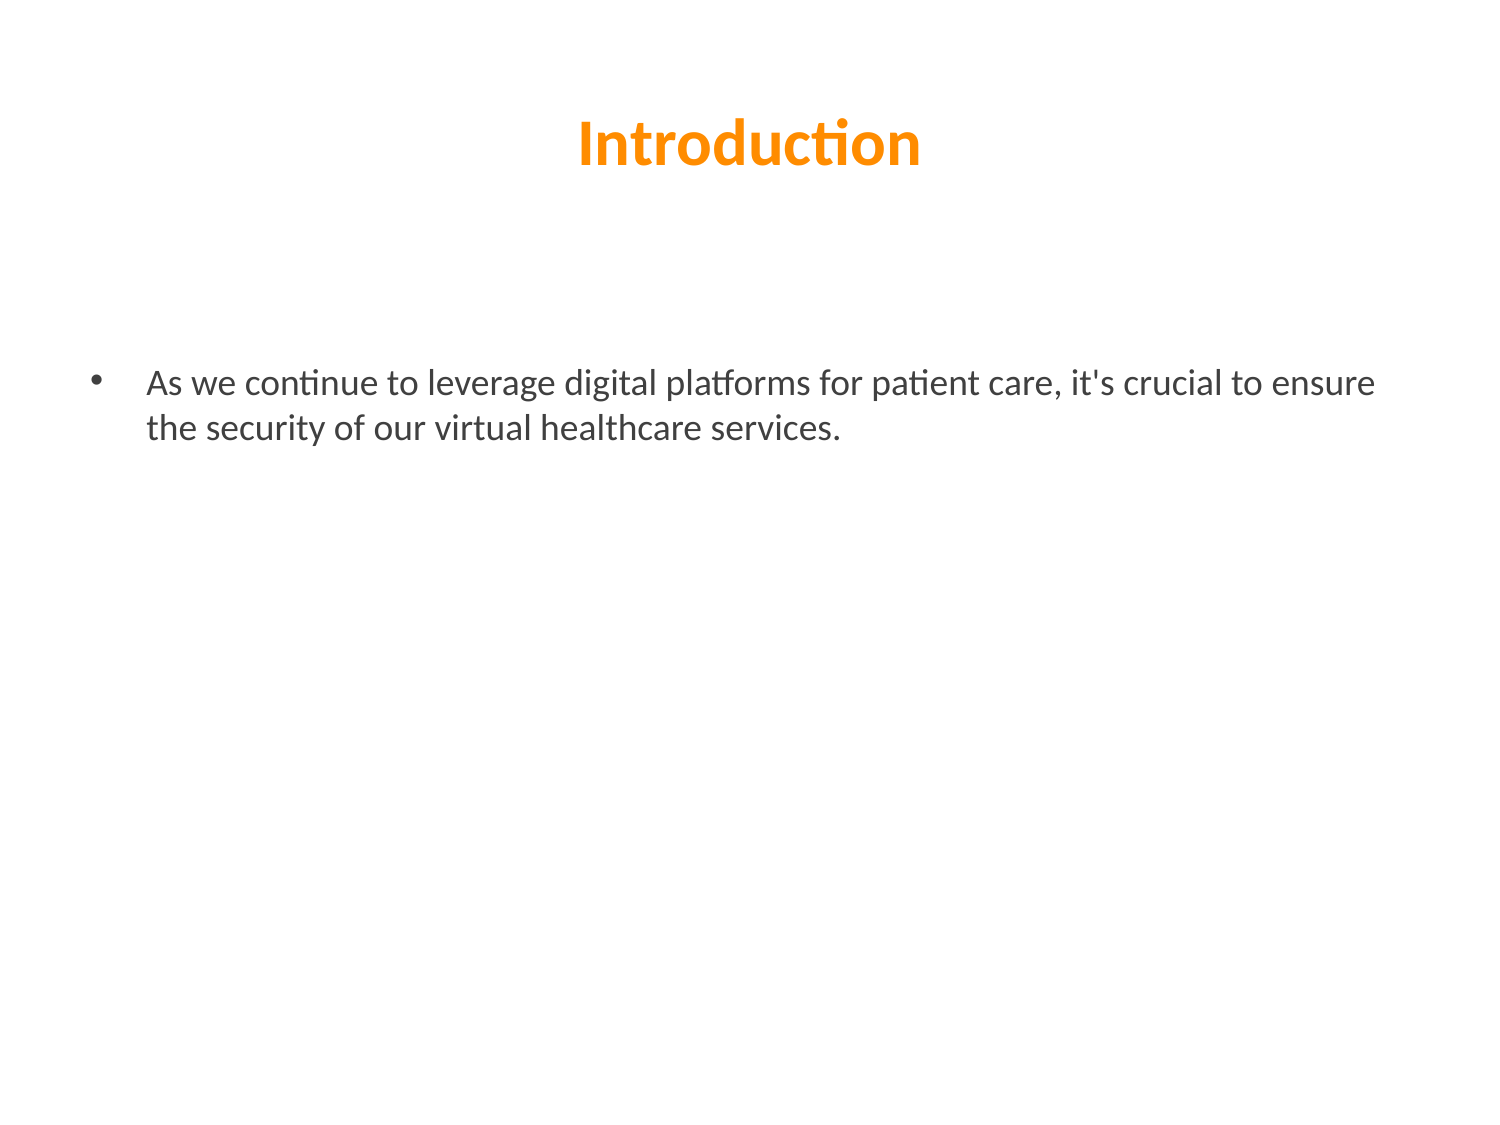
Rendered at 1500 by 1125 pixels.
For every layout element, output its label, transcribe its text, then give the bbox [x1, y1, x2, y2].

list As we continue to leverage digital platforms for patient care, it's crucial to ensure the security of our virtual healthcare services. [75, 262, 1425, 1005]
title Introduction [75, 45, 1425, 233]
